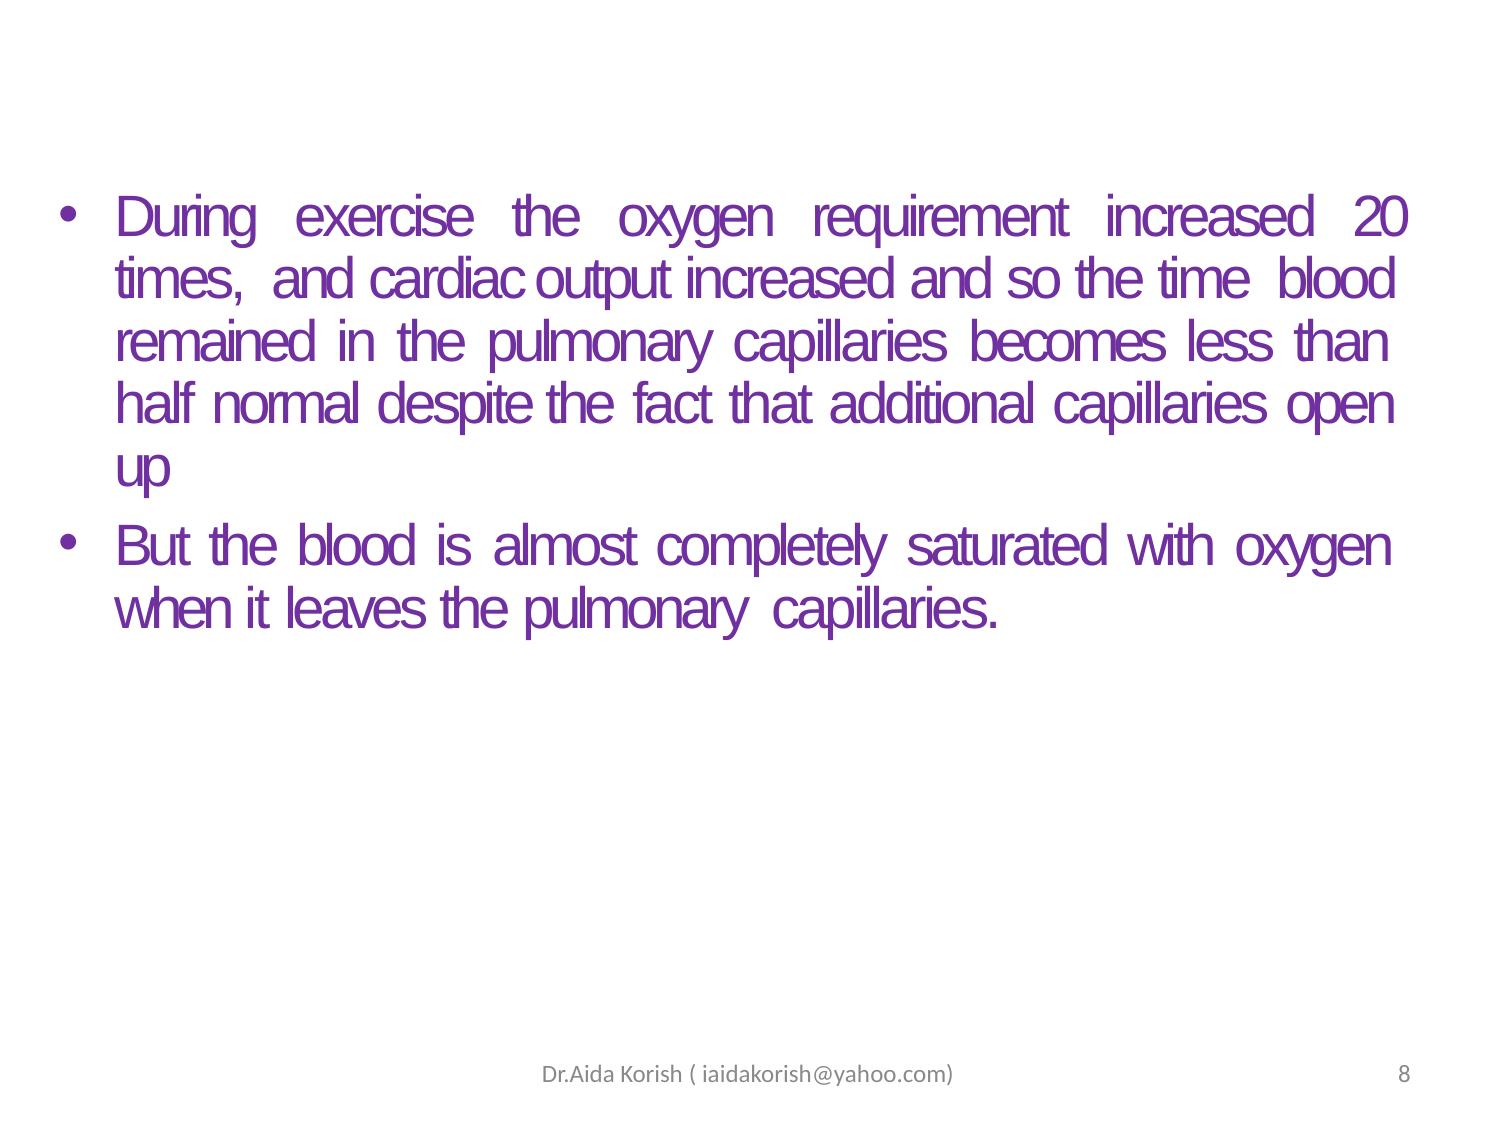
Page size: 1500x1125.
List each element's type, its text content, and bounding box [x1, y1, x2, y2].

slide_number 1 [1381, 1061, 1416, 1125]
text_box During exercise the oxygen requirement increased 20 times, and cardiac output increased and so the time blood remained in the pulmonary capillaries becomes less than half normal despite the fact that additional capillaries open up But the blood is almost completely saturated with oxygen when it leaves the pulmonary capillaries. [56, 177, 1406, 640]
footer Dr.Aida Korish ( iaidakorish@yahoo.com) [539, 1061, 962, 1125]
